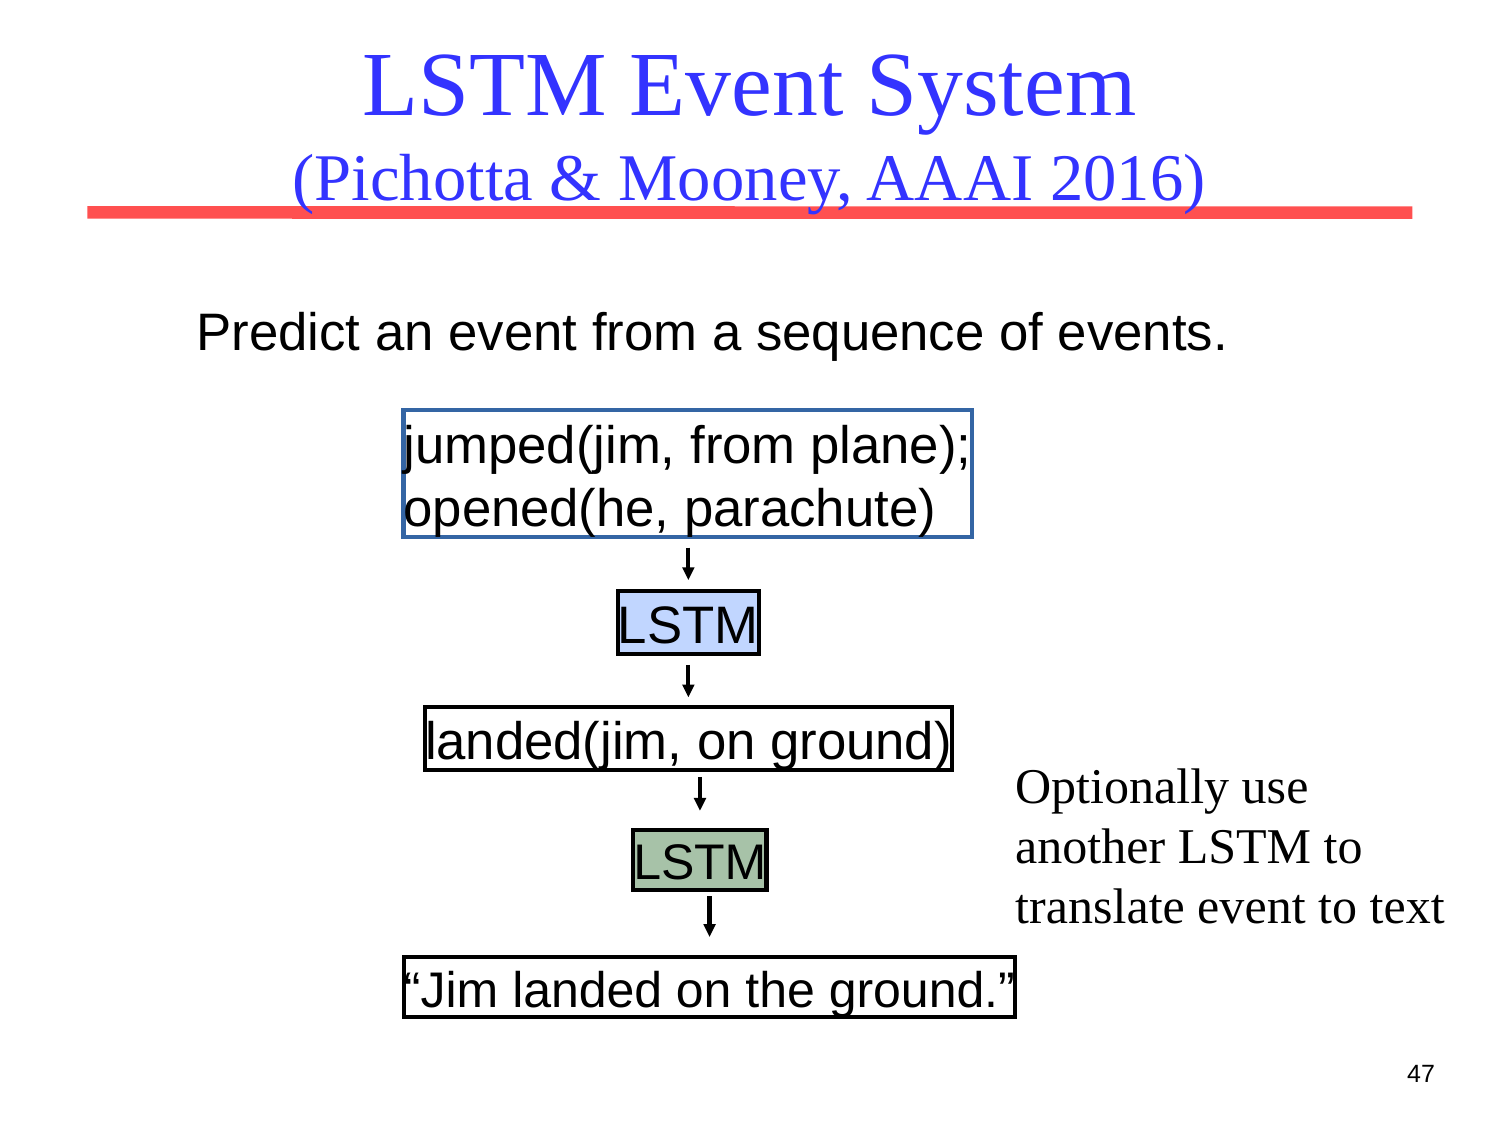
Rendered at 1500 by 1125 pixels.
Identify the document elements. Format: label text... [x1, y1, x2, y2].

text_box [617, 547, 760, 655]
text_box Predict an event from a sequence of events. [190, 291, 1235, 367]
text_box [400, 896, 1019, 1018]
slide_number 47 [1137, 1049, 1451, 1125]
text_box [632, 776, 768, 891]
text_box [421, 664, 956, 771]
title LSTM Event System (Pichotta & Mooney, AAAI 2016) [112, 37, 1388, 201]
text_box jumped(jim, from plane); opened(he, parachute) [403, 410, 973, 537]
text_box Optionally use another LSTM to translate event to text [1000, 746, 1463, 941]
